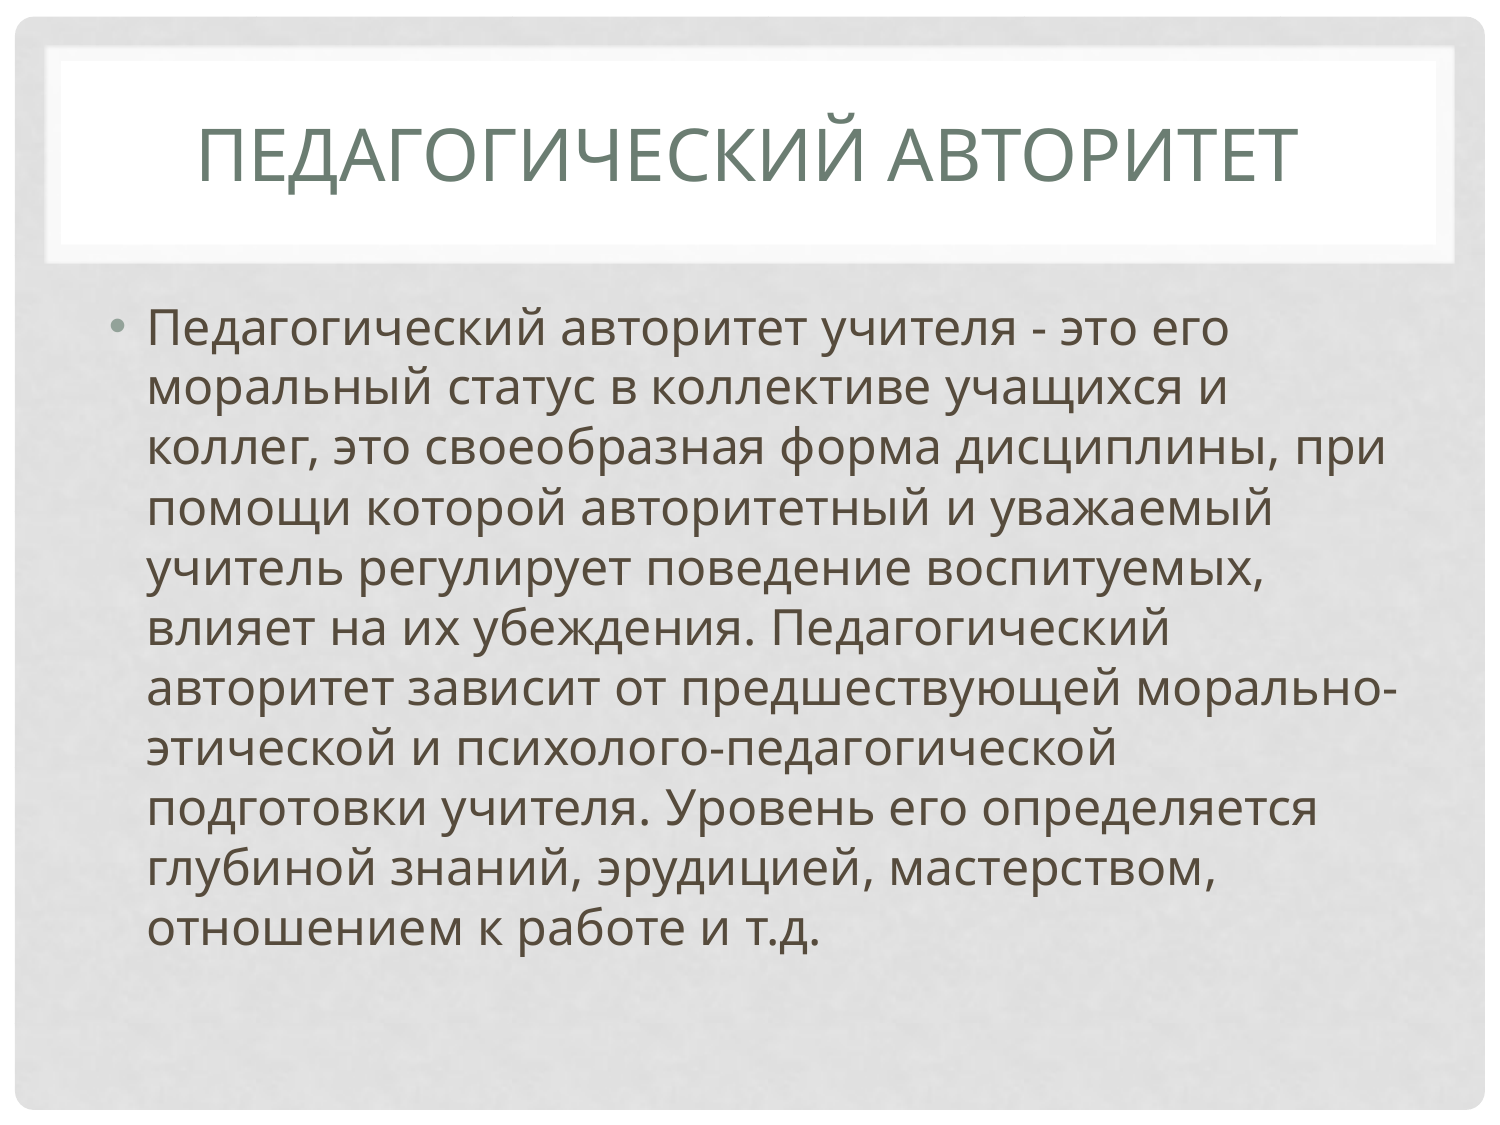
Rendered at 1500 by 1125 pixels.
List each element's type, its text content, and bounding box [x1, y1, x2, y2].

list Педагогический авторитет учителя - это его моральный статус в коллективе учащихся и коллег, это своеобразная форма дисциплины, при помощи которой авторитетный и уважаемый учитель регулирует поведение воспитуемых, влияет на их убеждения. Педагогический авторитет зависит от предшествующей морально-этической и психолого-педагогической подготовки учителя. Уровень его определяется глубиной знаний, эрудицией, мастерством, отношением к работе и т.д. [75, 287, 1425, 1005]
title Педагогический авторитет [69, 66, 1425, 238]
